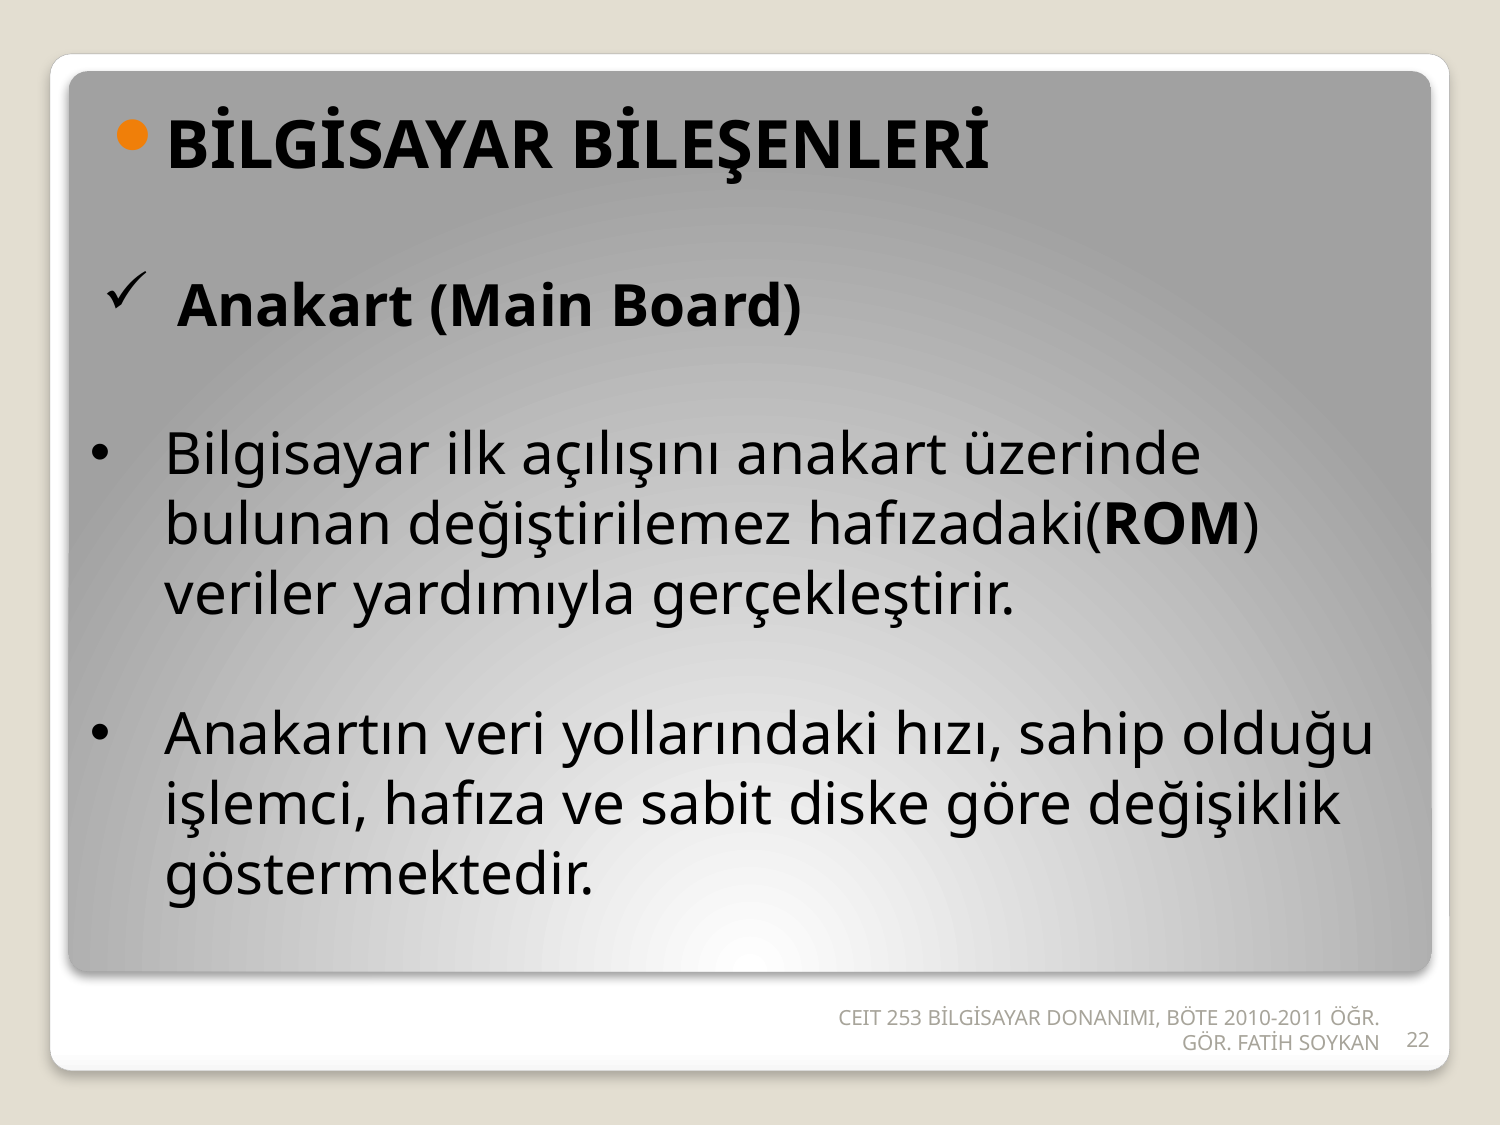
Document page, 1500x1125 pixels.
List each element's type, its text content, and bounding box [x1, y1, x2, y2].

slide_number 22 [1395, 1002, 1445, 1063]
footer CEIT 253 BİLGİSAYAR DONANIMI, BÖTE 2010-2011 ÖĞR. GÖR. FATİH SOYKAN [800, 1002, 1395, 1063]
list BİLGİSAYAR BİLEŞENLERİ [82, 86, 1425, 300]
text_box Bilgisayar ilk açılışını anakart üzerinde bulunan değiştirilemez hafızadaki(ROM) veriler yardımıyla gerçekleştirir. Anakartın veri yollarındaki hızı, sahip olduğu işlemci, hafıza ve sabit diske göre değişiklik göstermektedir. [74, 408, 1413, 914]
text_box Anakart (Main Board) [87, 210, 1413, 408]
